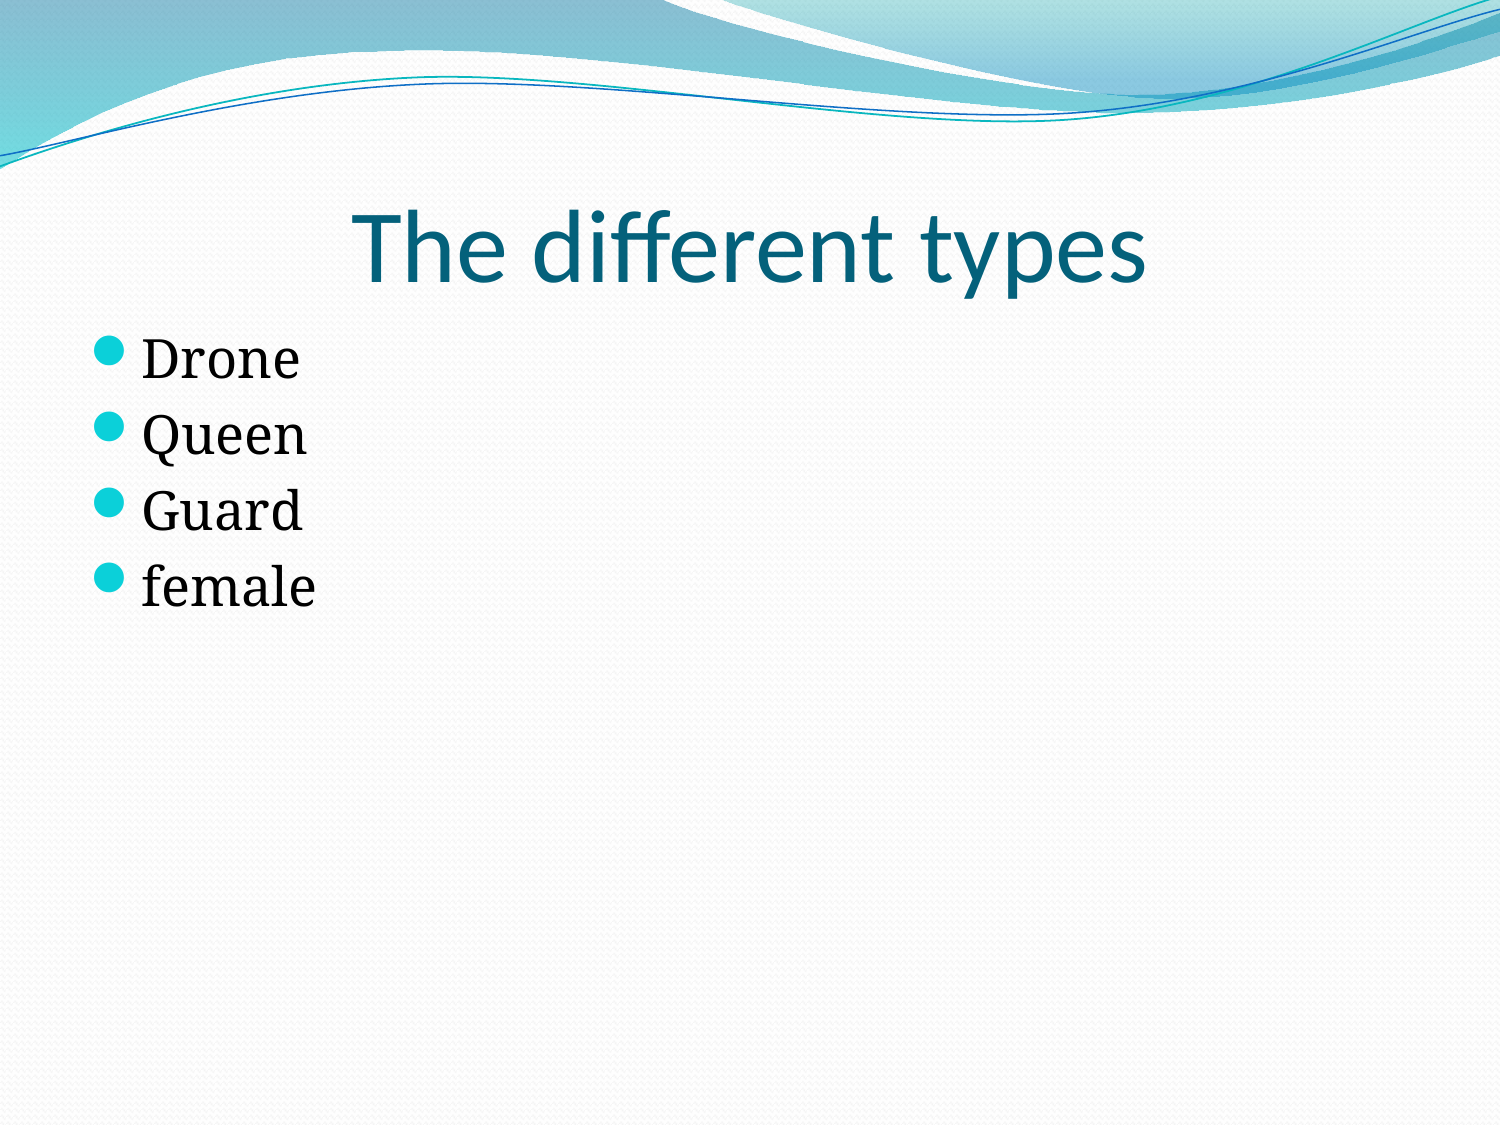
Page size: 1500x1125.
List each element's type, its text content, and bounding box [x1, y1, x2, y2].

title The different types [75, 115, 1425, 303]
list Drone Queen Guard female [75, 317, 1425, 1038]
